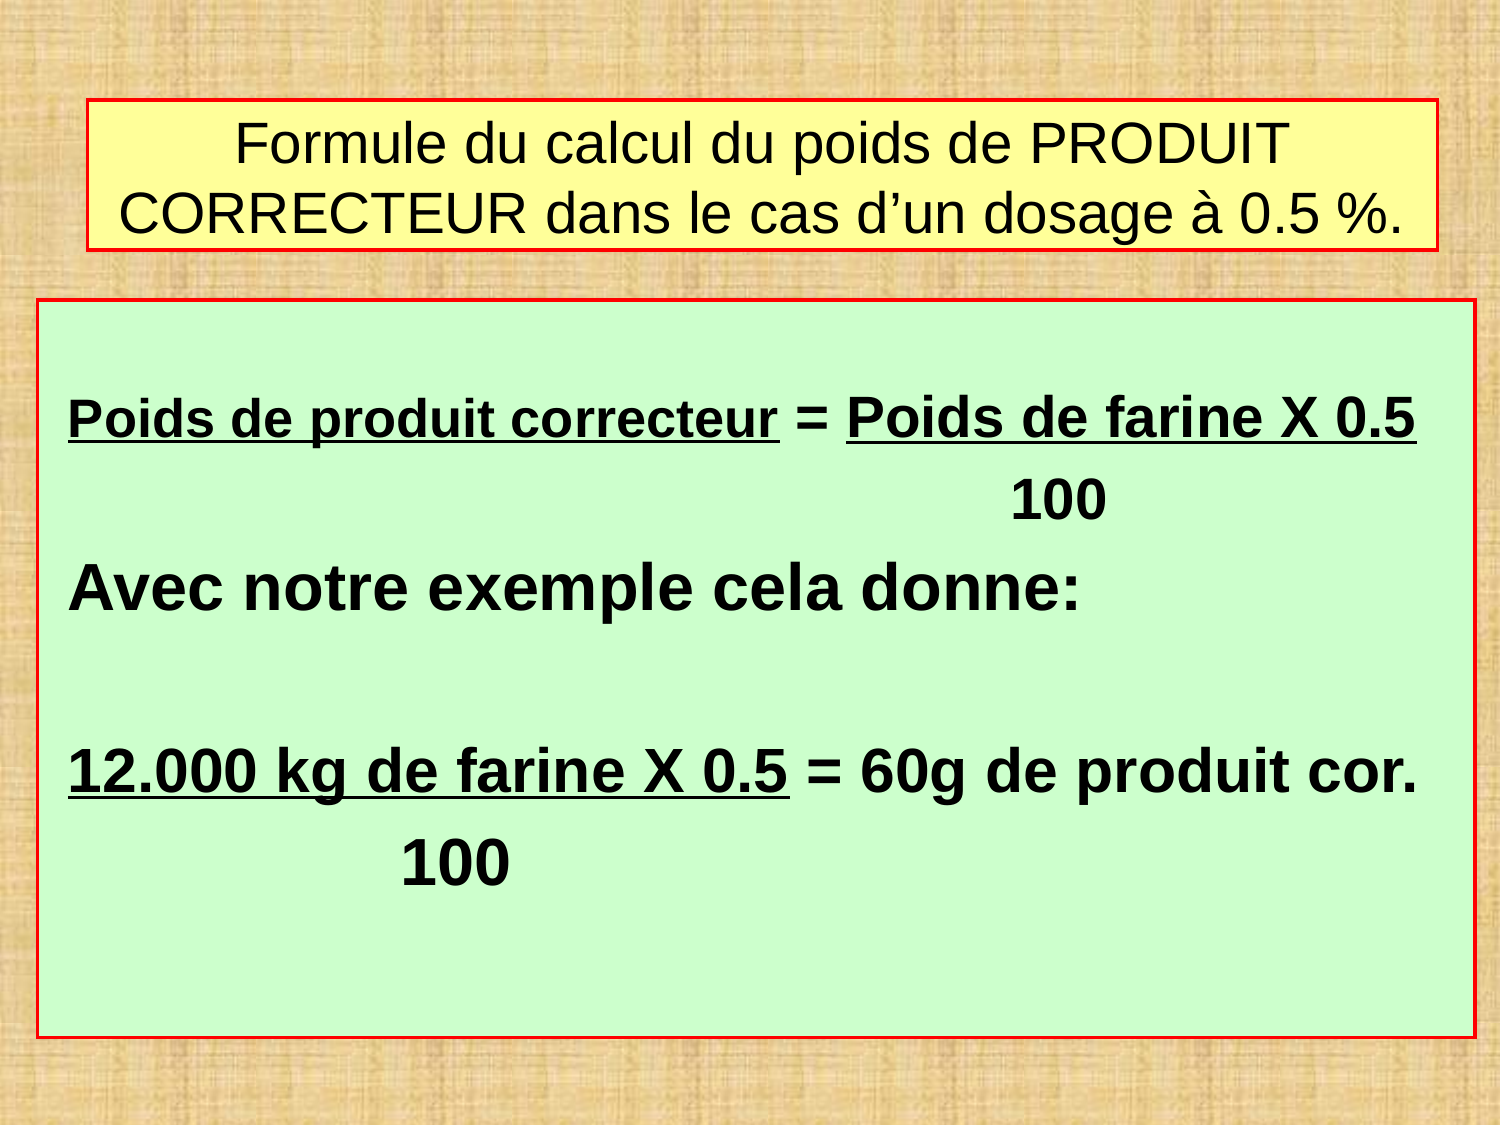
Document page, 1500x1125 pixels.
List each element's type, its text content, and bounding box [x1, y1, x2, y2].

picture [0, 0, 1500, 1125]
list Poids de produit correcteur = Poids de farine X 0.5 100 Avec notre exemple cela donne: 12.000 kg de farine X 0.5 = 60g de produit cor. 100 [37, 299, 1475, 1038]
title Formule du calcul du poids de PRODUIT CORRECTEUR dans le cas d’un dosage à 0.5 %. [87, 99, 1438, 250]
